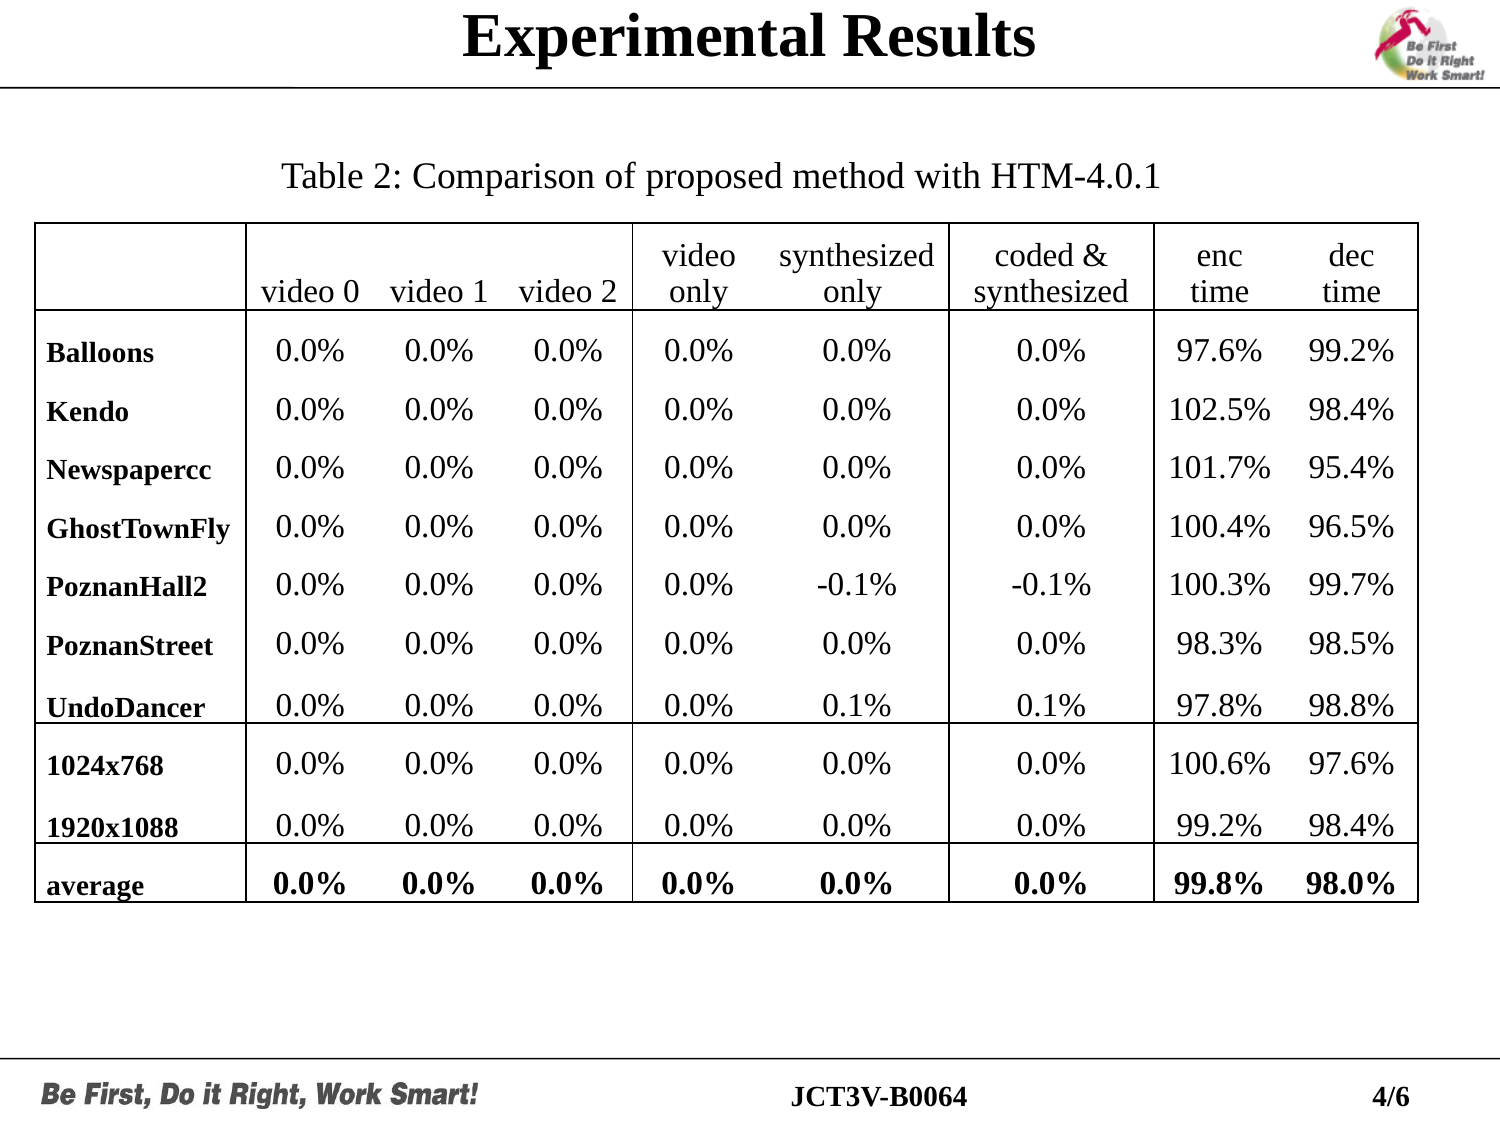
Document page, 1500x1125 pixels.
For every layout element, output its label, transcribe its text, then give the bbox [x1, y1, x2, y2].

table_cell 101.7% [1155, 427, 1286, 486]
picture [41, 1082, 478, 1109]
table_cell 0.0% [504, 311, 632, 369]
table_cell 100.3% [1155, 545, 1286, 603]
table_cell 0.0% [765, 311, 948, 369]
table_cell 0.0% [633, 545, 765, 603]
table_cell 0.0% [247, 545, 375, 603]
table_header [36, 224, 245, 309]
text_box Experimental Results [74, 0, 1425, 129]
table_cell 102.5% [1155, 369, 1286, 427]
table_cell -0.1% [765, 545, 948, 603]
table_cell 1920x1088 [36, 782, 245, 842]
table_cell 96.5% [1286, 486, 1417, 545]
table_cell 0.0% [950, 782, 1153, 842]
table_cell 100.6% [1155, 724, 1286, 782]
table_cell 100.4% [1155, 486, 1286, 545]
table_header synthesized only [765, 224, 948, 309]
table_cell 0.0% [504, 844, 632, 901]
title Table 2: Comparison of proposed method with HTM-4.0.1 [46, 140, 1398, 212]
table_cell 0.0% [633, 369, 765, 427]
table_header video 1 [375, 224, 504, 309]
table_cell 0.0% [633, 311, 765, 369]
table_cell 0.0% [504, 545, 632, 603]
table_header coded & synthesized [950, 224, 1153, 309]
table_cell 97.6% [1155, 311, 1286, 369]
table_cell 0.0% [950, 311, 1153, 369]
table_cell 0.0% [504, 662, 632, 722]
table_cell 0.0% [375, 782, 504, 842]
table_cell 0.0% [247, 662, 375, 722]
table_cell 0.0% [765, 486, 948, 545]
table_cell 99.2% [1286, 311, 1417, 369]
table_cell 0.0% [247, 782, 375, 842]
table_header video 2 [504, 224, 632, 309]
table_cell 98.5% [1286, 603, 1417, 662]
table_header enc time [1155, 224, 1286, 309]
table_cell average [36, 844, 245, 901]
table_cell 0.0% [247, 369, 375, 427]
text_box JCT3V-B0064 [632, 1065, 983, 1125]
table_cell 98.8% [1286, 662, 1417, 722]
table_cell 0.0% [247, 724, 375, 782]
table_cell 99.8% [1155, 844, 1286, 901]
table_cell 0.0% [375, 369, 504, 427]
table_cell 98.3% [1155, 603, 1286, 662]
table_cell 0.0% [765, 844, 948, 901]
table_cell 0.0% [375, 662, 504, 722]
table_cell 99.7% [1286, 545, 1417, 603]
table_cell 0.0% [375, 603, 504, 662]
table_cell 0.0% [950, 427, 1153, 486]
table_cell 0.0% [247, 486, 375, 545]
table_cell 0.0% [633, 427, 765, 486]
table_cell 97.8% [1155, 662, 1286, 722]
table_cell 0.0% [375, 486, 504, 545]
table_cell 97.6% [1286, 724, 1417, 782]
table_cell 0.0% [950, 724, 1153, 782]
table_cell 0.0% [247, 844, 375, 901]
table_cell 0.0% [633, 782, 765, 842]
table_cell 0.0% [633, 662, 765, 722]
table_cell 0.0% [765, 427, 948, 486]
table_cell 98.4% [1286, 369, 1417, 427]
table_cell 0.0% [375, 545, 504, 603]
table_cell Newspapercc [36, 427, 245, 486]
table_cell 95.4% [1286, 427, 1417, 486]
table_cell 0.0% [504, 782, 632, 842]
table_cell 0.0% [504, 427, 632, 486]
table_cell PoznanHall2 [36, 545, 245, 603]
table_cell 0.0% [375, 427, 504, 486]
picture [1425, 5, 1489, 83]
table_cell 0.0% [504, 486, 632, 545]
table_cell PoznanStreet [36, 603, 245, 662]
table_cell 0.0% [247, 603, 375, 662]
table_cell 0.0% [765, 724, 948, 782]
table_cell 0.0% [504, 603, 632, 662]
table_header dec time [1286, 224, 1417, 309]
table_cell 98.4% [1286, 782, 1417, 842]
table_cell 0.0% [950, 486, 1153, 545]
table_cell 0.0% [950, 603, 1153, 662]
table_cell 0.0% [633, 603, 765, 662]
table_cell 98.0% [1286, 844, 1417, 901]
table_cell 0.0% [375, 844, 504, 901]
table_cell 0.0% [375, 311, 504, 369]
table_header video 0 [247, 224, 375, 309]
table_cell 0.0% [375, 724, 504, 782]
table_cell 0.0% [950, 844, 1153, 901]
slide_number 4/6 [1074, 1065, 1425, 1125]
table_cell 0.0% [765, 603, 948, 662]
table_cell -0.1% [950, 545, 1153, 603]
table_cell 0.0% [765, 369, 948, 427]
table_cell 0.0% [633, 486, 765, 545]
table_cell 0.0% [247, 427, 375, 486]
table_cell 0.0% [504, 724, 632, 782]
table_cell 0.0% [247, 311, 375, 369]
table_cell 0.0% [633, 724, 765, 782]
table_cell 1024x768 [36, 724, 245, 782]
table_cell 0.0% [504, 369, 632, 427]
table_cell 99.2% [1155, 782, 1286, 842]
table_cell 0.1% [950, 662, 1153, 722]
table_cell Kendo [36, 369, 245, 427]
table_cell 0.0% [765, 782, 948, 842]
table_cell UndoDancer [36, 662, 245, 722]
table_cell 0.1% [765, 662, 948, 722]
table_cell Balloons [36, 311, 245, 369]
table_header video only [633, 224, 765, 309]
table_cell 0.0% [633, 844, 765, 901]
table_cell 0.0% [950, 369, 1153, 427]
table_cell GhostTownFly [36, 486, 245, 545]
